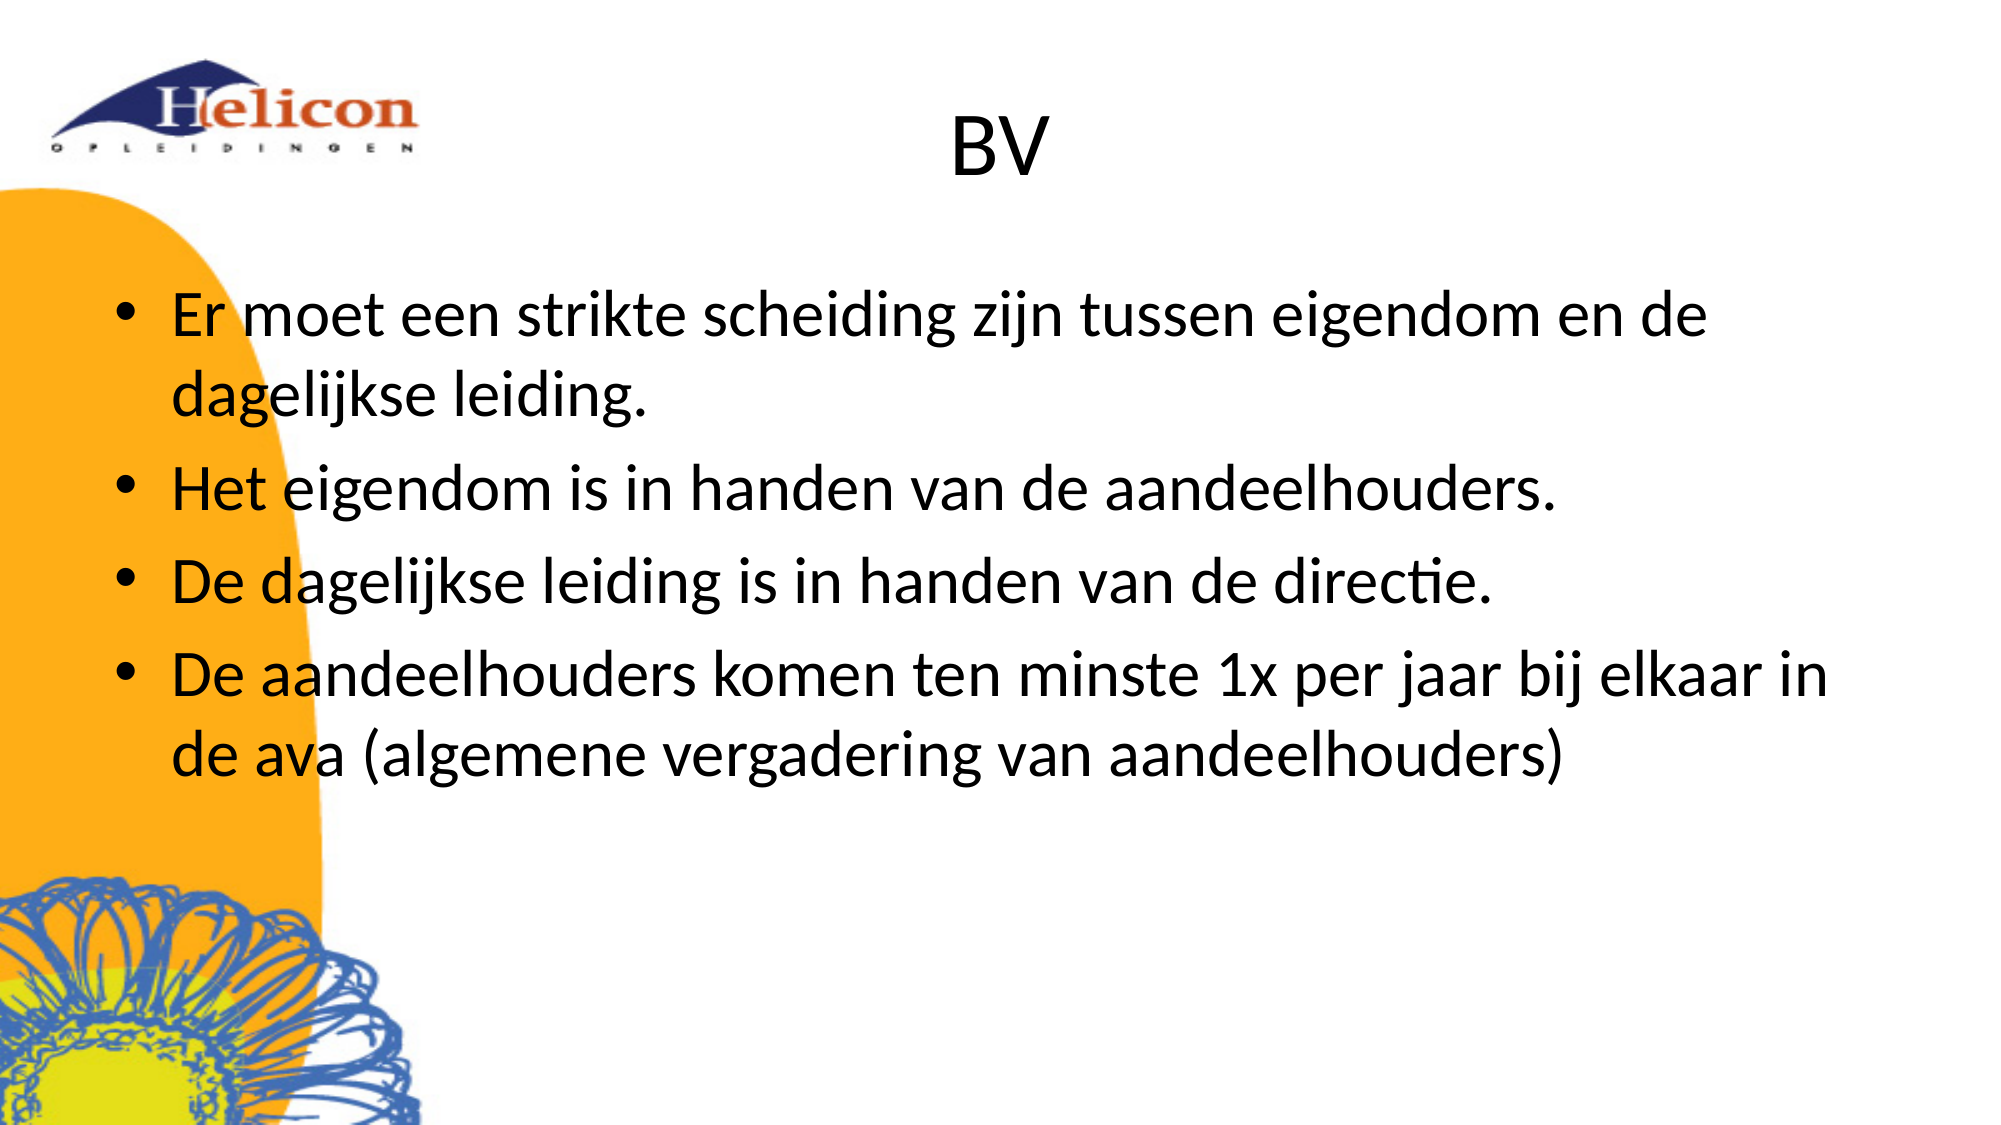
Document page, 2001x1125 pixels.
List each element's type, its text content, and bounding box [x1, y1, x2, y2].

picture [0, 0, 2001, 1125]
title BV [99, 45, 1900, 233]
list Er moet een strikte scheiding zijn tussen eigendom en de dagelijkse leiding. Het eigendom is in handen van de aandeelhouders. De dagelijkse leiding is in handen van de directie. De aandeelhouders komen ten minste 1x per jaar bij elkaar in de ava (algemene vergadering van aandeelhouders) [99, 262, 1900, 1005]
